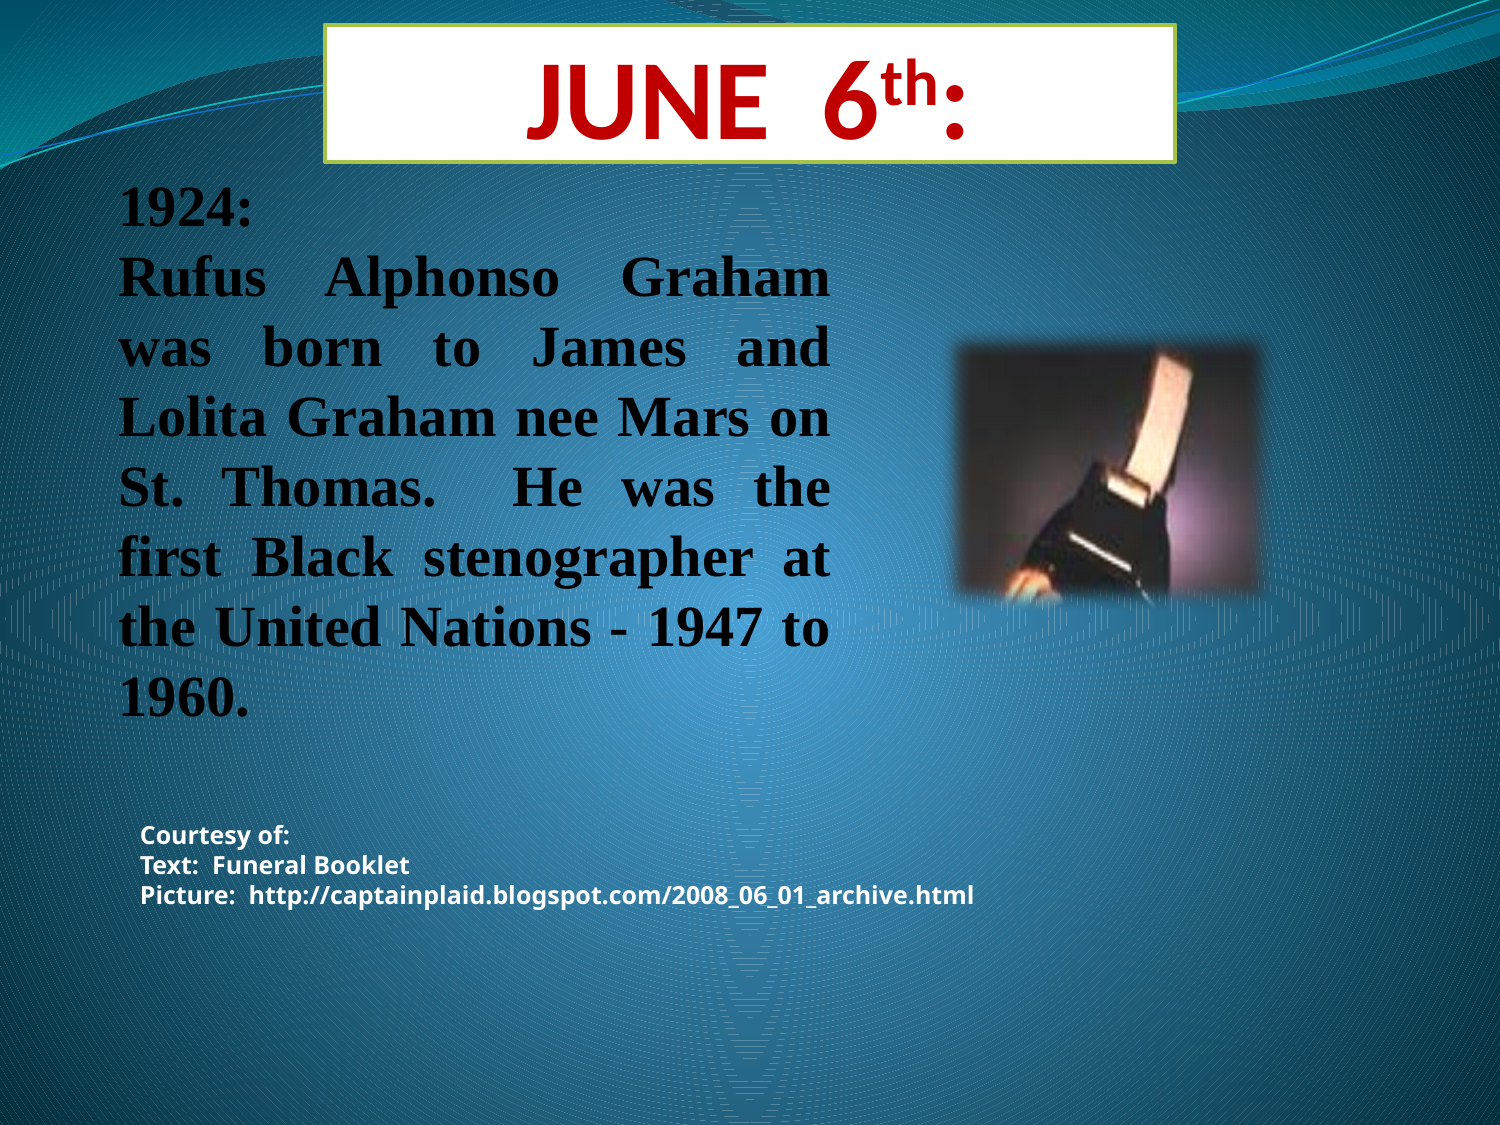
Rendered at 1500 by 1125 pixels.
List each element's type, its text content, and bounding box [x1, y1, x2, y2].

text_box [11, 0, 417, 159]
text_box Courtesy of: Text: Funeral Booklet Picture: http://captainplaid.blogspot.com/2008_06_01_archive.html [124, 812, 1388, 918]
picture [937, 324, 1279, 613]
text_box 1924: Rufus Alphonso Graham was born to James and Lolita Graham nee Mars on St. Thomas. He was the first Black stenographer at the United Nations - 1947 to 1960. [112, 162, 838, 738]
title JUNE 6th: [323, 23, 1177, 164]
